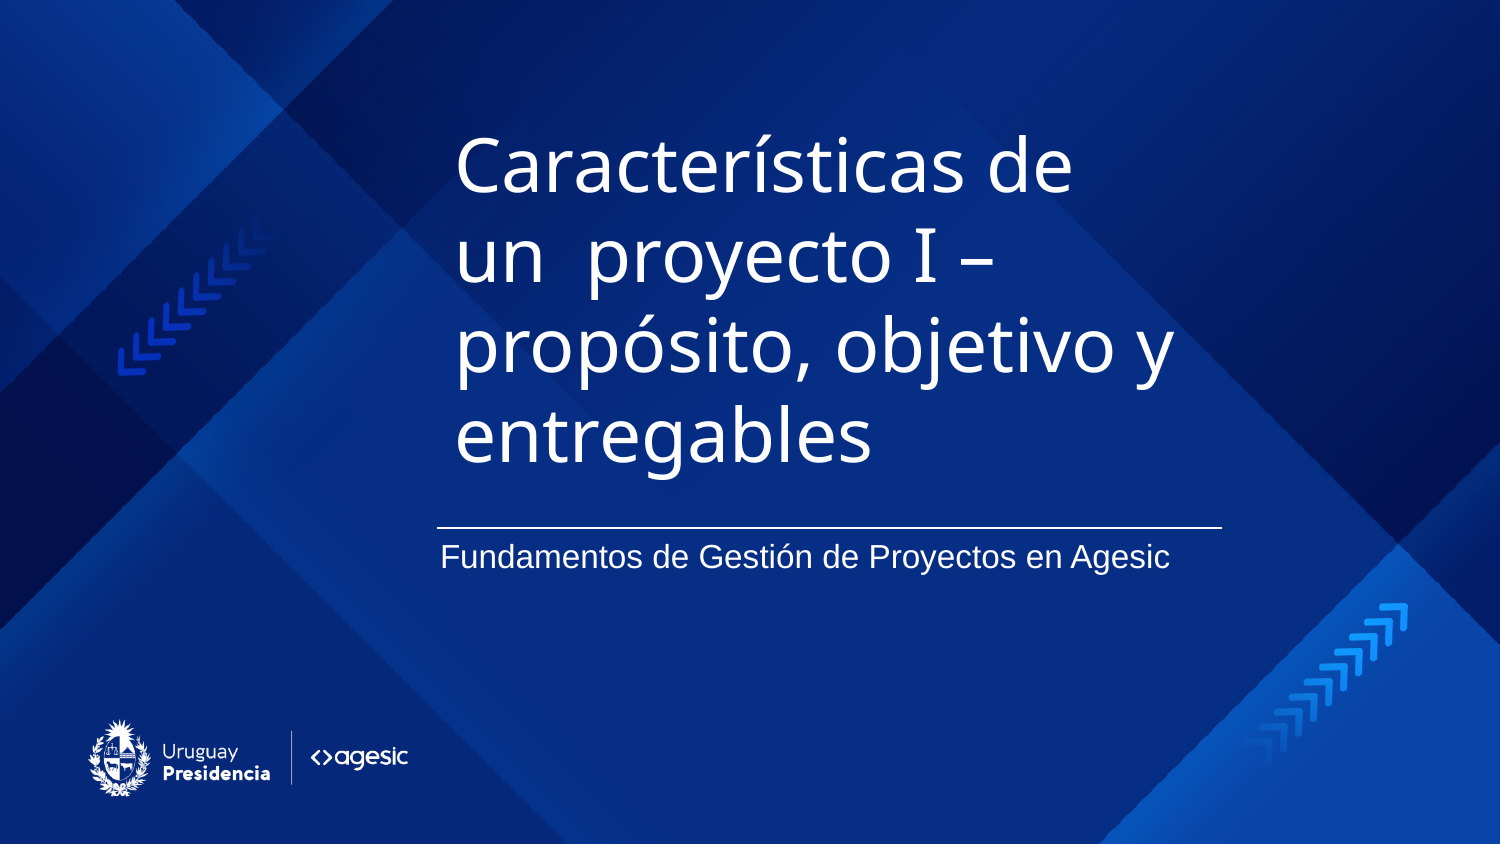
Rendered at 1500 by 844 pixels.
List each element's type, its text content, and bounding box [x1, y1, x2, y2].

text_box Fundamentos de Gestión de Proyectos en Agesic [425, 528, 1270, 583]
text_box Características de un proyecto I – propósito, objetivo y entregables [439, 20, 1237, 485]
picture [0, 0, 1500, 844]
